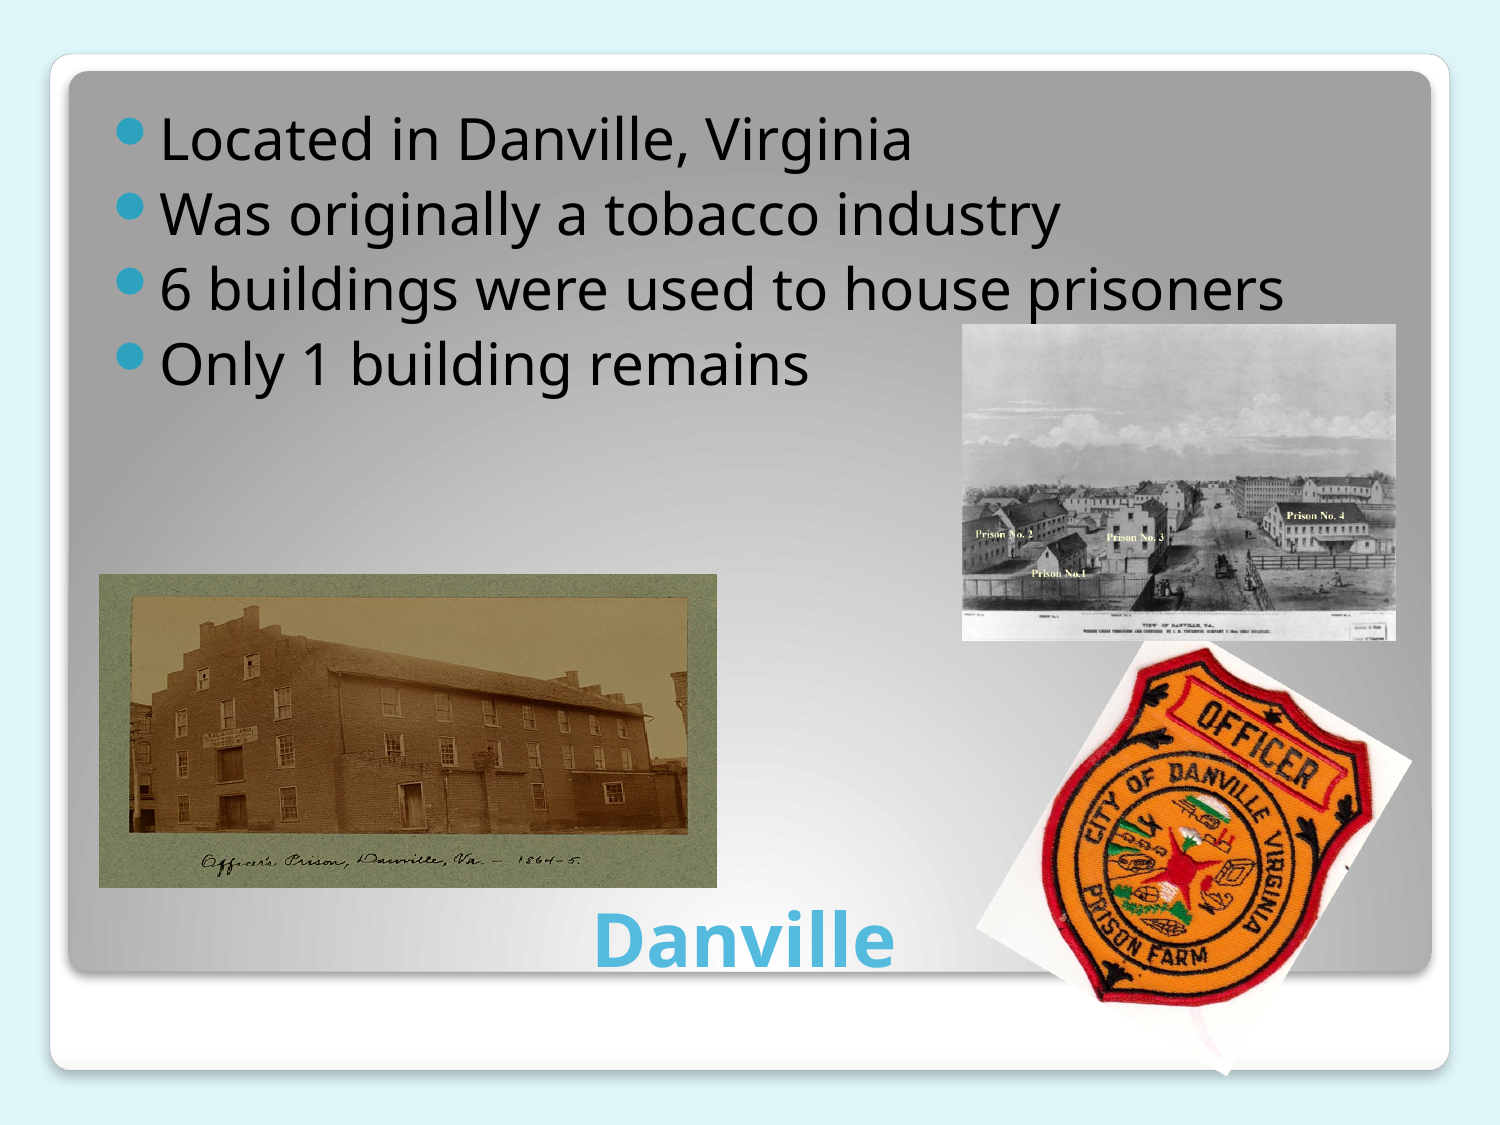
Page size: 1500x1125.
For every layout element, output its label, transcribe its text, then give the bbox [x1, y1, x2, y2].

picture [962, 324, 1412, 1076]
picture [99, 574, 717, 888]
list Located in Danville, Virginia Was originally a tobacco industry 6 buildings were used to house prisoners Only 1 building remains [82, 86, 1425, 1125]
